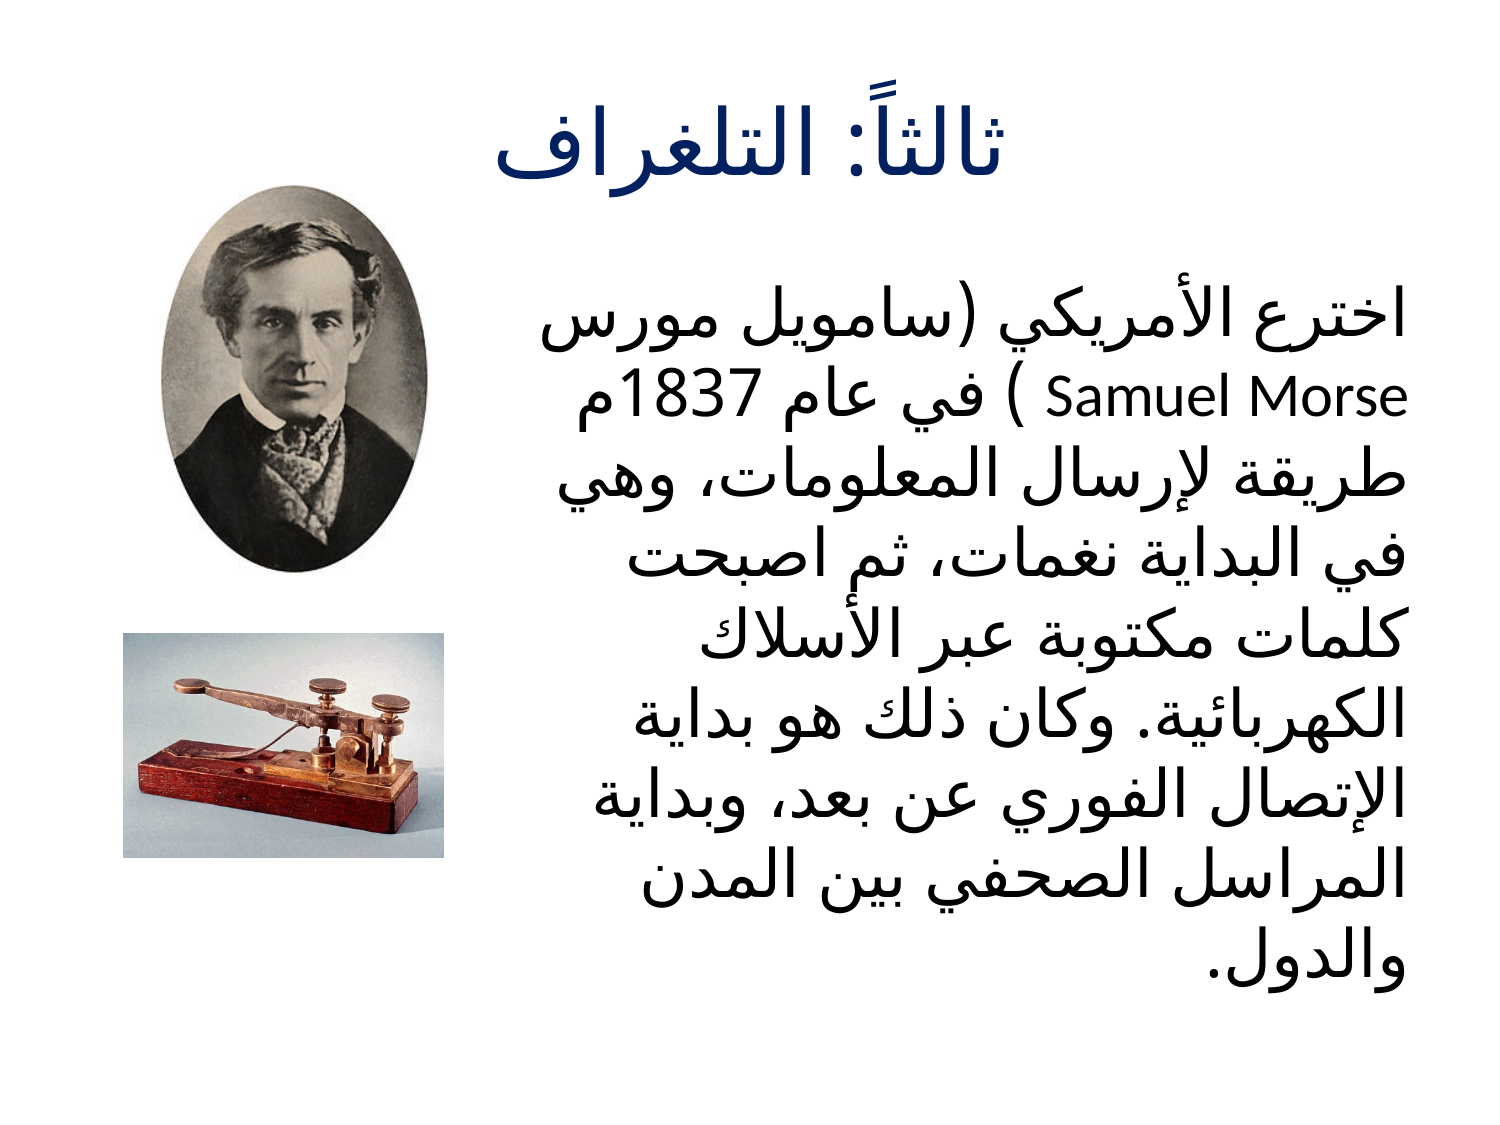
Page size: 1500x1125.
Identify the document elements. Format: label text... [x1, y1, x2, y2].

picture [159, 184, 431, 575]
picture [123, 633, 444, 858]
title ثالثاً: التلغراف [75, 45, 1425, 233]
list اخترع الأمريكي (سامويل مورس Samuel Morse ) في عام 1837م طريقة لإرسال المعلومات، وهي في البداية نغمات، ثم اصبحت كلمات مكتوبة عبر الأسلاك الكهربائية. وكان ذلك هو بداية الإتصال الفوري عن بعد، وبداية المراسل الصحفي بين المدن والدول. [501, 262, 1425, 1005]
